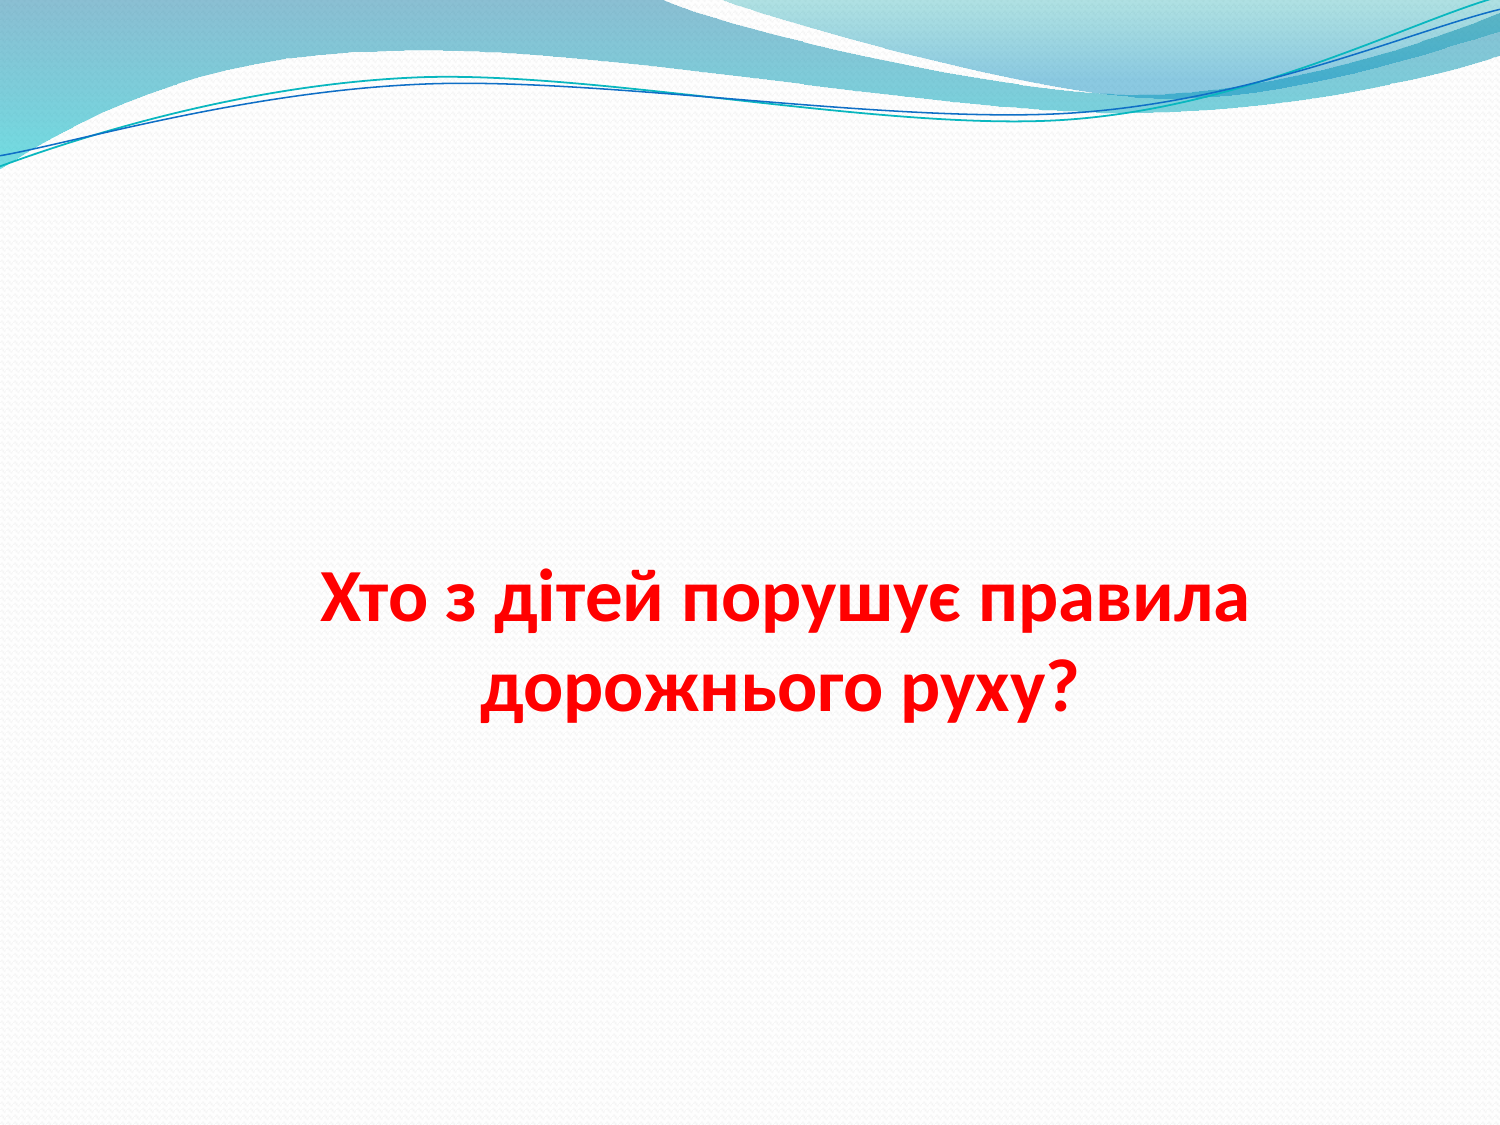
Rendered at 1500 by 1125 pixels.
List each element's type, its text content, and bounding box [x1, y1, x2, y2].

title Хто з дітей порушує правила дорожнього руху? [105, 539, 1456, 727]
